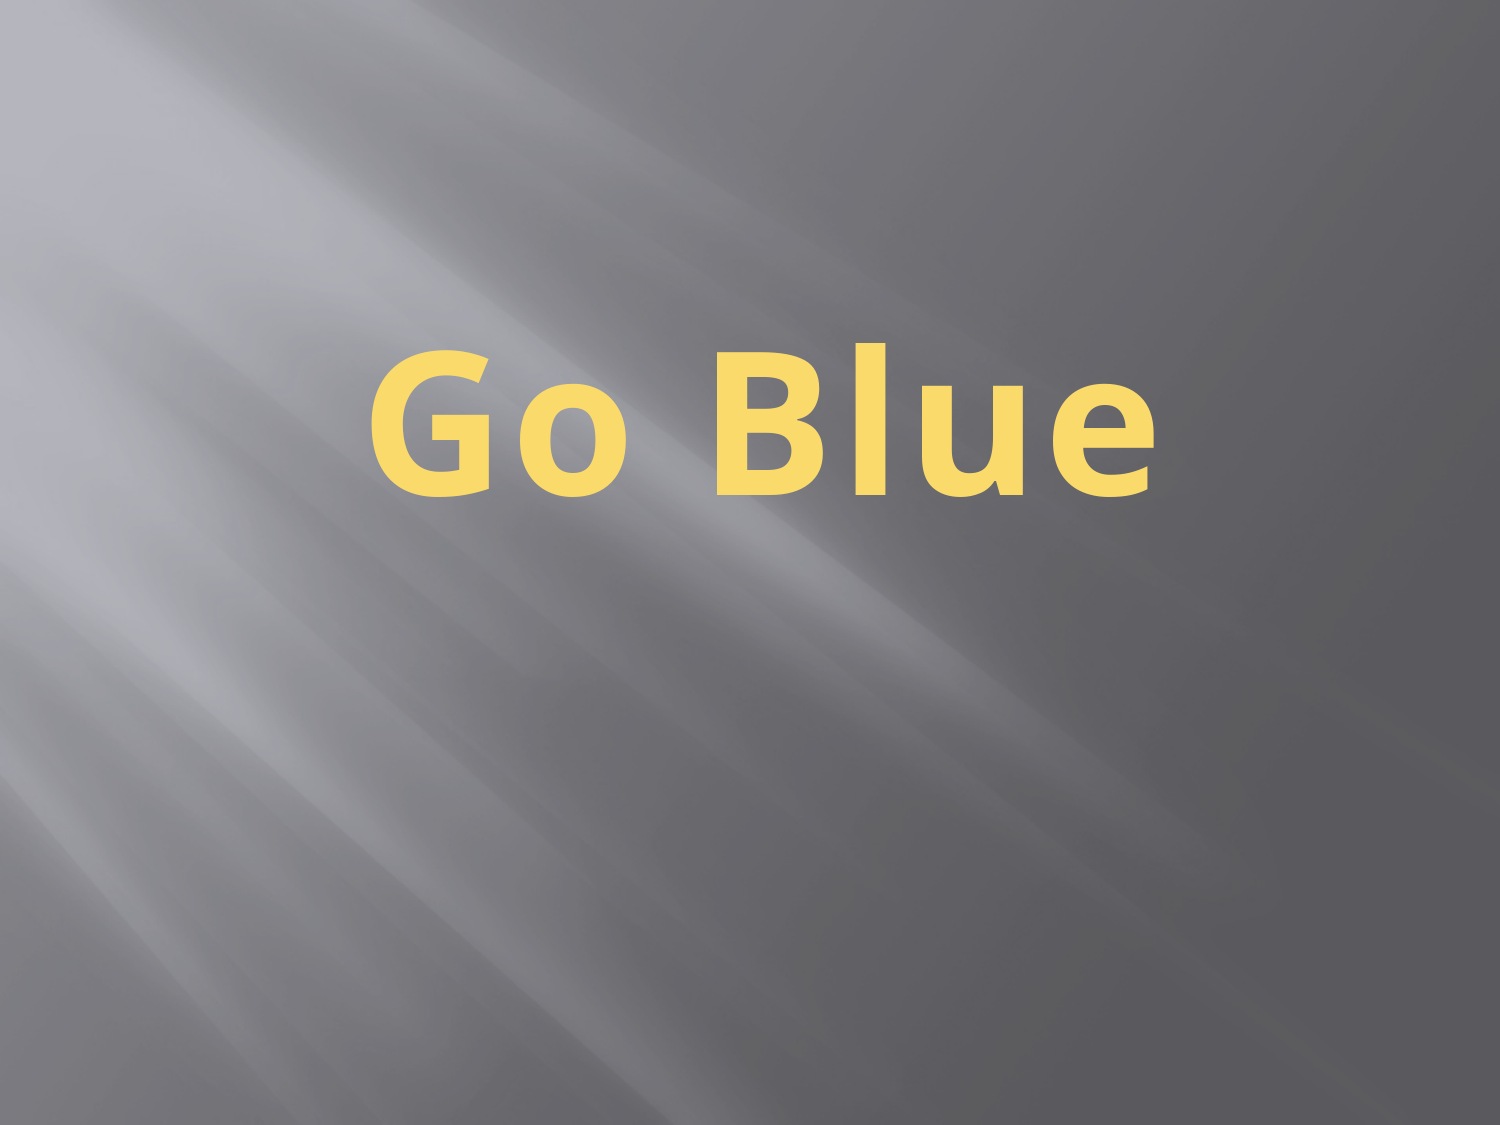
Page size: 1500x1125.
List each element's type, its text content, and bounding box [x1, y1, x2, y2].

text_box Go Blue [249, 287, 1275, 543]
